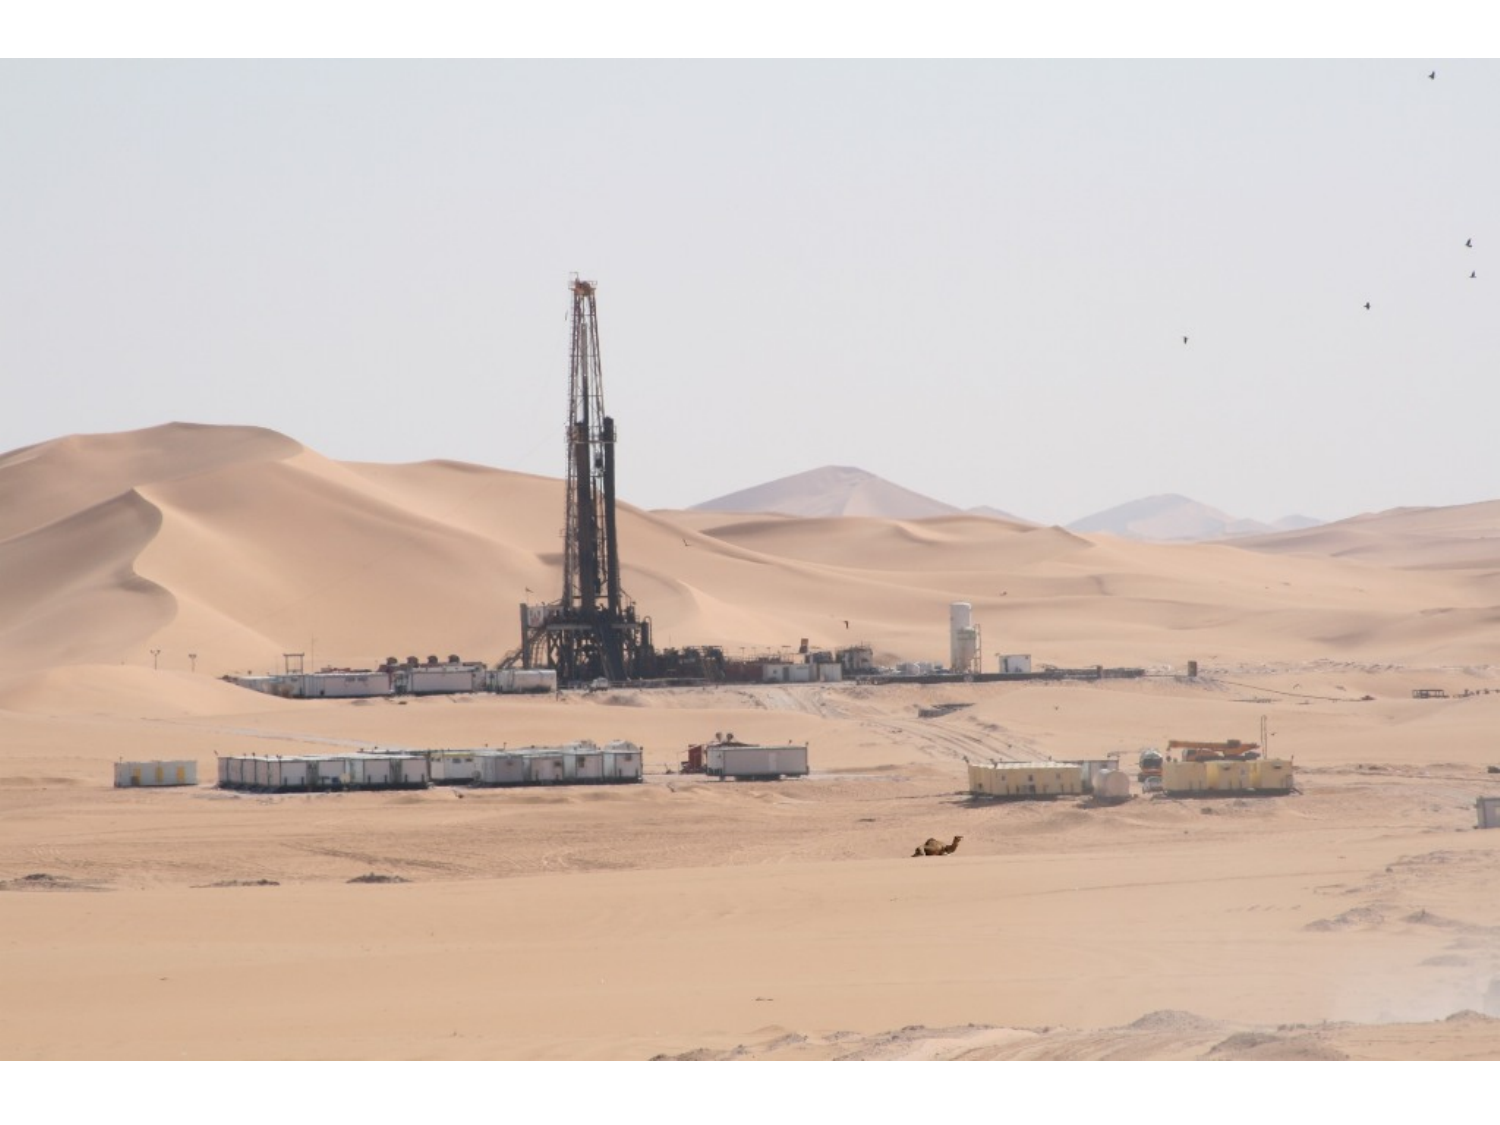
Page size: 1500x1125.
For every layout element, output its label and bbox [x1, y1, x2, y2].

picture [0, 58, 1500, 1061]
